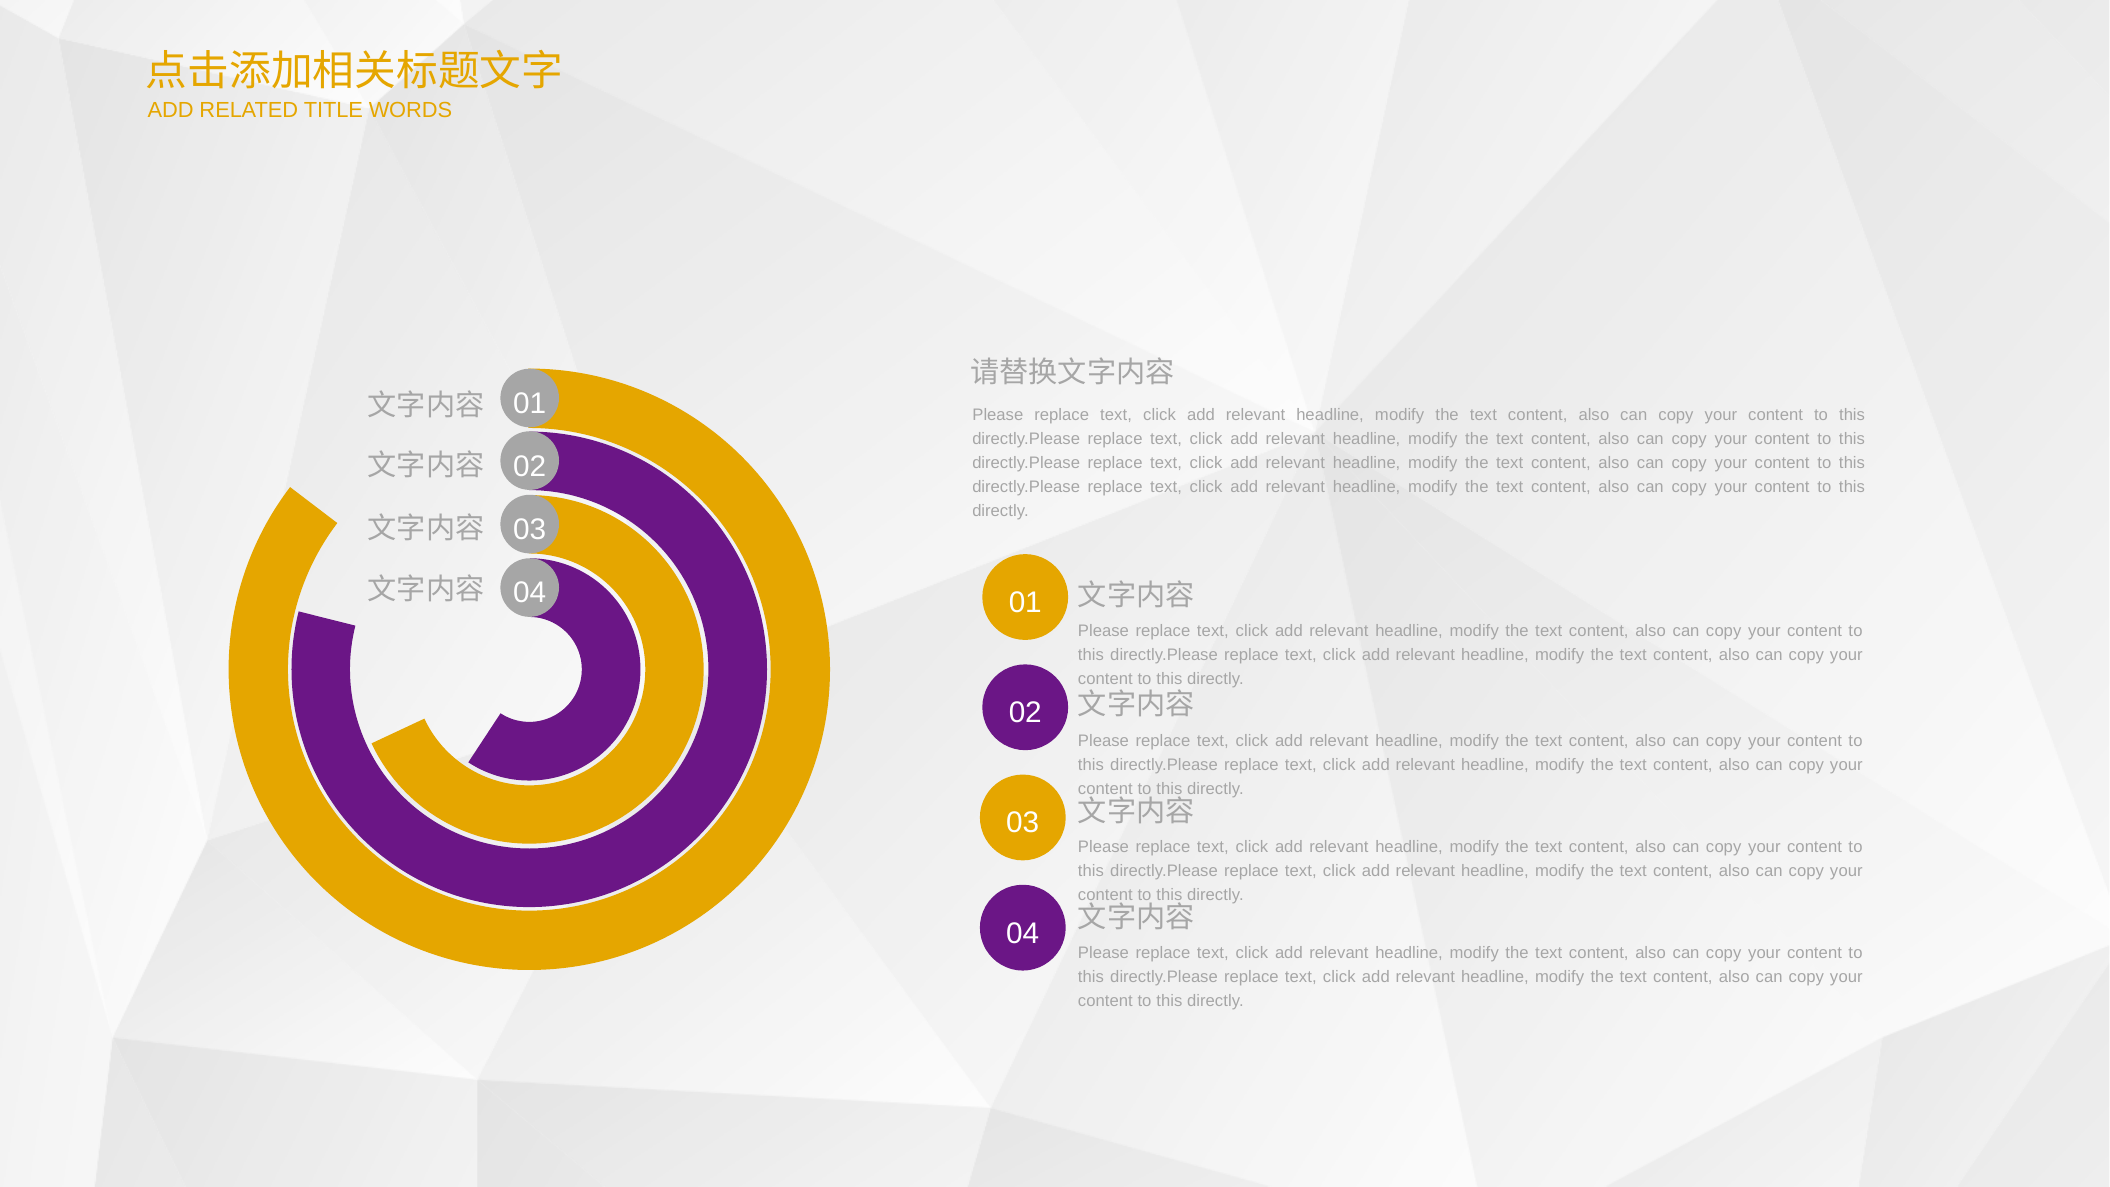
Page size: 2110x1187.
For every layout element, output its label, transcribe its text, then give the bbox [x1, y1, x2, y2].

text_box 02 [981, 663, 1070, 752]
text_box 文字内容 [1077, 569, 1251, 611]
text_box 点击添加相关标题文字 [145, 43, 564, 95]
text_box Please replace text, click add relevant headline, modify the text content, also can copy your content to this directly.Please replace text, click add relevant headline, modify the text content, also can copy your content to this directly. [1077, 937, 1864, 1010]
text_box 01 [981, 553, 1070, 641]
text_box ADD RELATED TITLE WORDS [147, 96, 453, 123]
text_box 请替换文字内容 [970, 346, 1209, 389]
picture [0, 0, 2110, 1187]
text_box Please replace text, click add relevant headline, modify the text content, also can copy your content to this directly.Please replace text, click add relevant headline, modify the text content, also can copy your content to this directly. [1077, 831, 1864, 904]
text_box 文字内容 [1077, 904, 1251, 933]
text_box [228, 368, 830, 971]
text_box 04 [978, 883, 1067, 972]
text_box 文字内容 [1077, 688, 1251, 721]
text_box 文字内容 [1077, 798, 1251, 827]
text_box Please replace text, click add relevant headline, modify the text content, also can copy your content to this directly.Please replace text, click add relevant headline, modify the text content, also can copy your content to this directly. [1077, 725, 1864, 798]
text_box Please replace text, click add relevant headline, modify the text content, also can copy your content to this directly.Please replace text, click add relevant headline, modify the text content, also can copy your content to this directly.Please replace text, click add relevant headline, modify the text content, also can copy your content to this directly.Please replace text, click add relevant headline, modify the text content, also can copy your content to this directly. [972, 399, 1867, 520]
text_box Please replace text, click add relevant headline, modify the text content, also can copy your content to this directly.Please replace text, click add relevant headline, modify the text content, also can copy your content to this directly. [1077, 615, 1864, 688]
text_box 03 [978, 773, 1067, 862]
